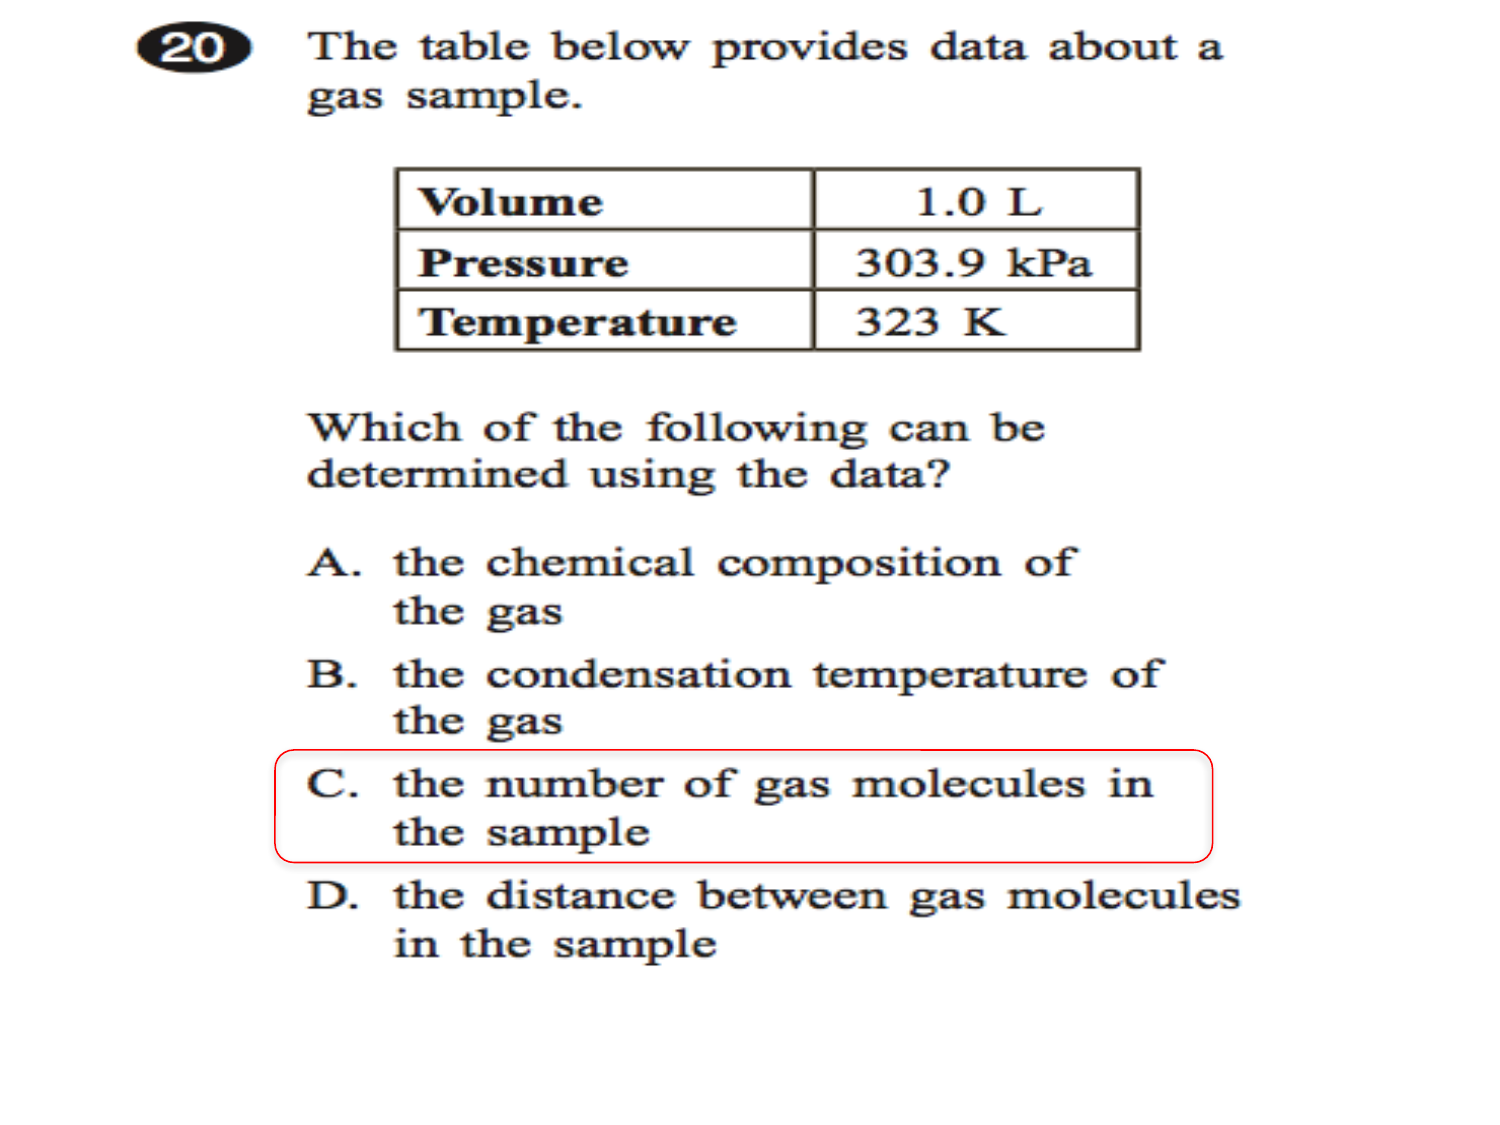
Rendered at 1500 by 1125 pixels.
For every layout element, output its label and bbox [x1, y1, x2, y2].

picture [74, 0, 1343, 985]
